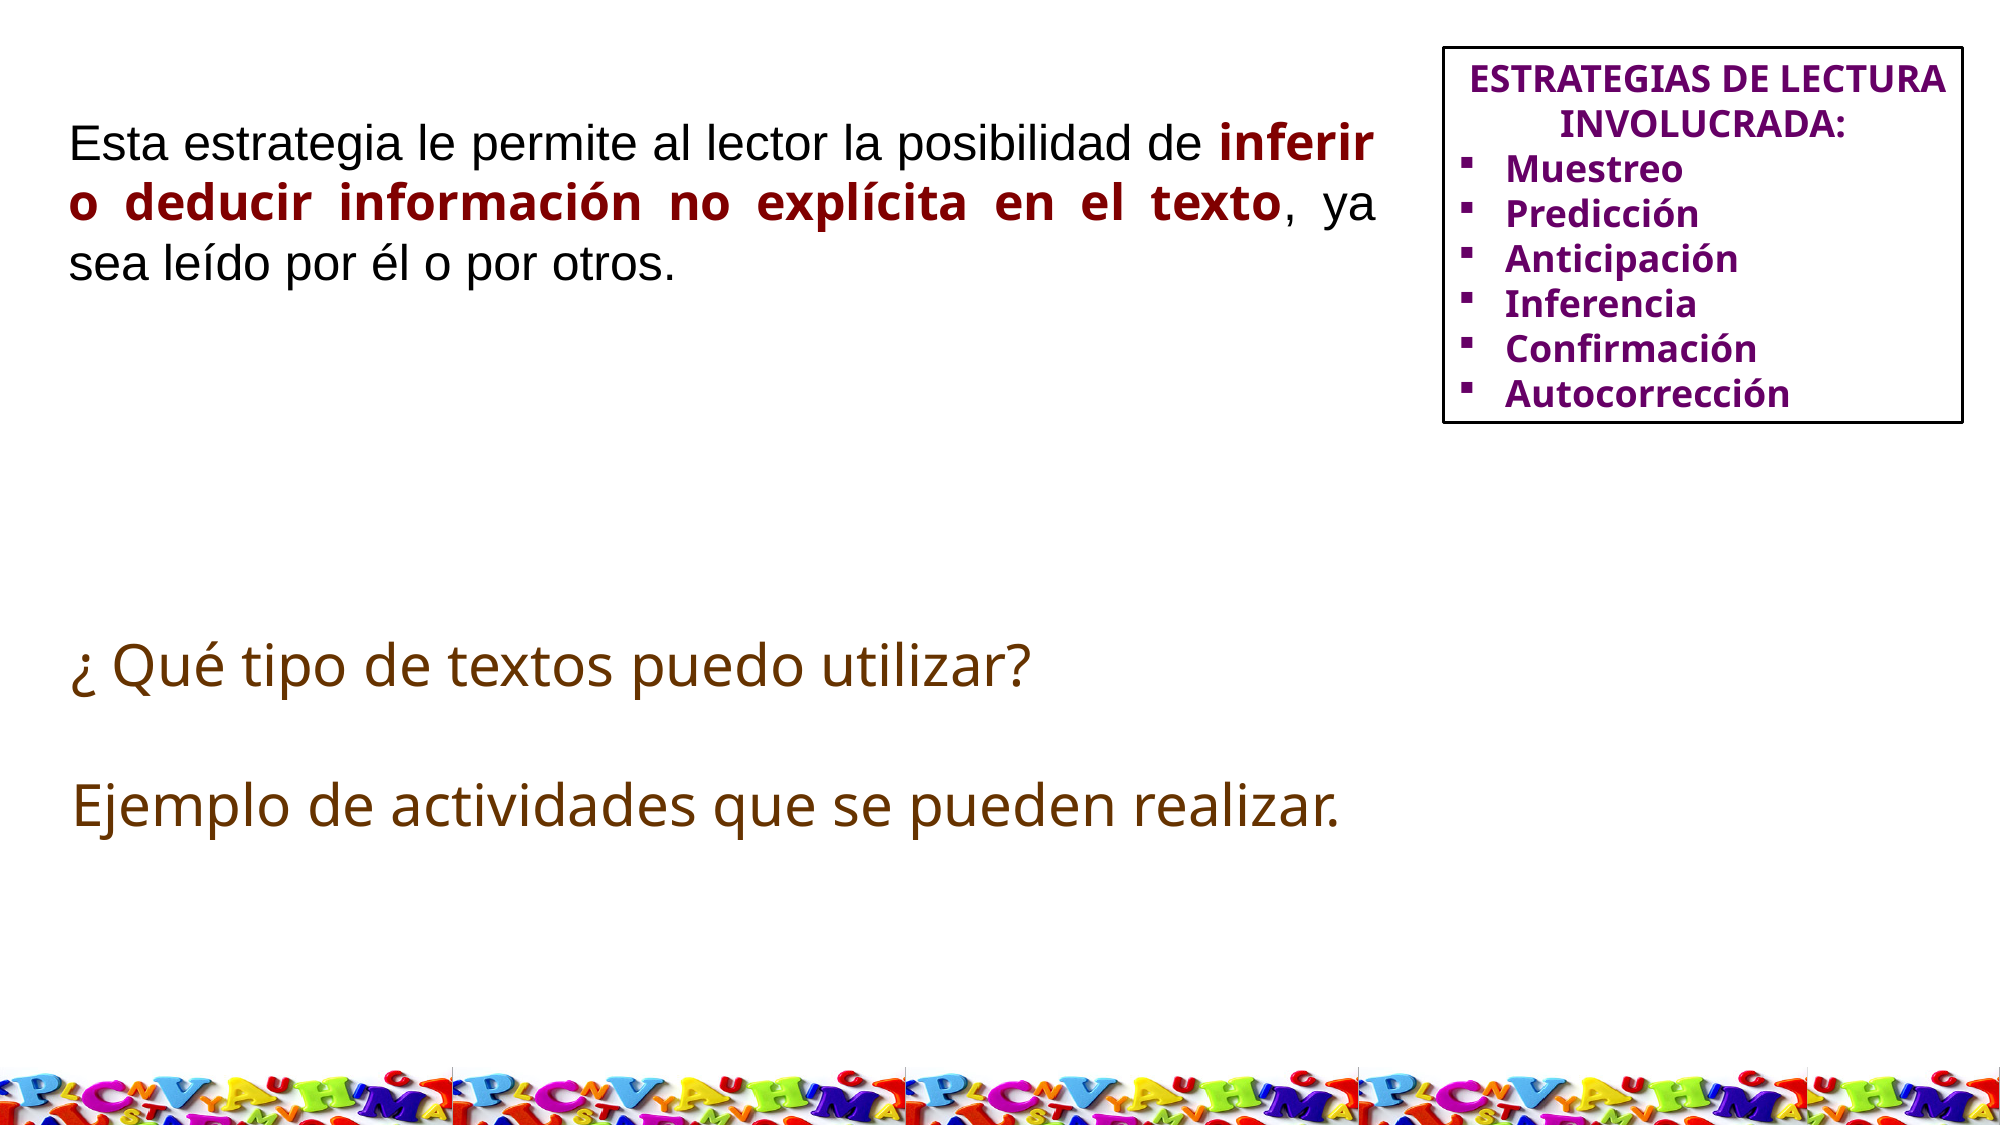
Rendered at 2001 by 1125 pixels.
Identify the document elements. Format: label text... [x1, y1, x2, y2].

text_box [0, 1066, 2000, 1125]
text_box Esta estrategia le permite al lector la posibilidad de inferir o deducir información no explícita en el texto, ya sea leído por él o por otros. [53, 103, 1391, 299]
text_box ESTRATEGIAS DE LECTURA INVOLUCRADA: Muestreo Predicción Anticipación Inferencia Confirmación Autocorrección [1443, 47, 1963, 423]
text_box ¿ Qué tipo de textos puedo utilizar? Ejemplo de actividades que se pueden realizar. [56, 620, 1693, 846]
